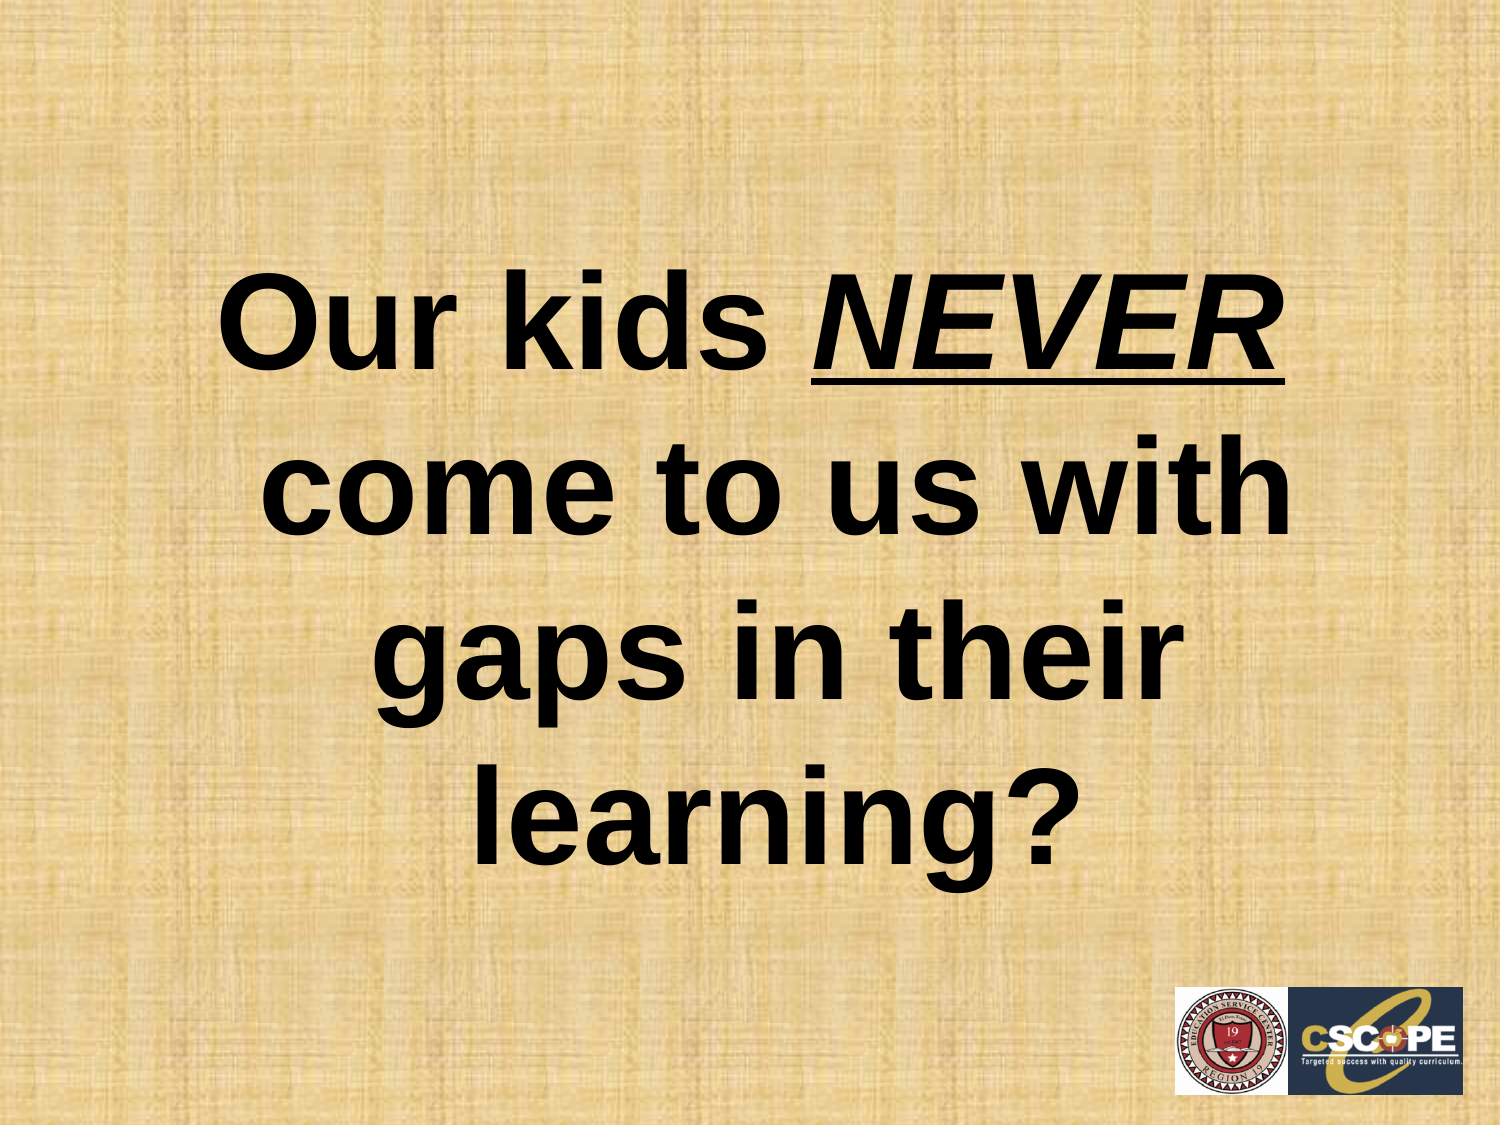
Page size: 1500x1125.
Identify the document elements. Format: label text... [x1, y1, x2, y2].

picture [0, 0, 1500, 1125]
list Our kids NEVER come to us with gaps in their learning? [74, 224, 1426, 968]
